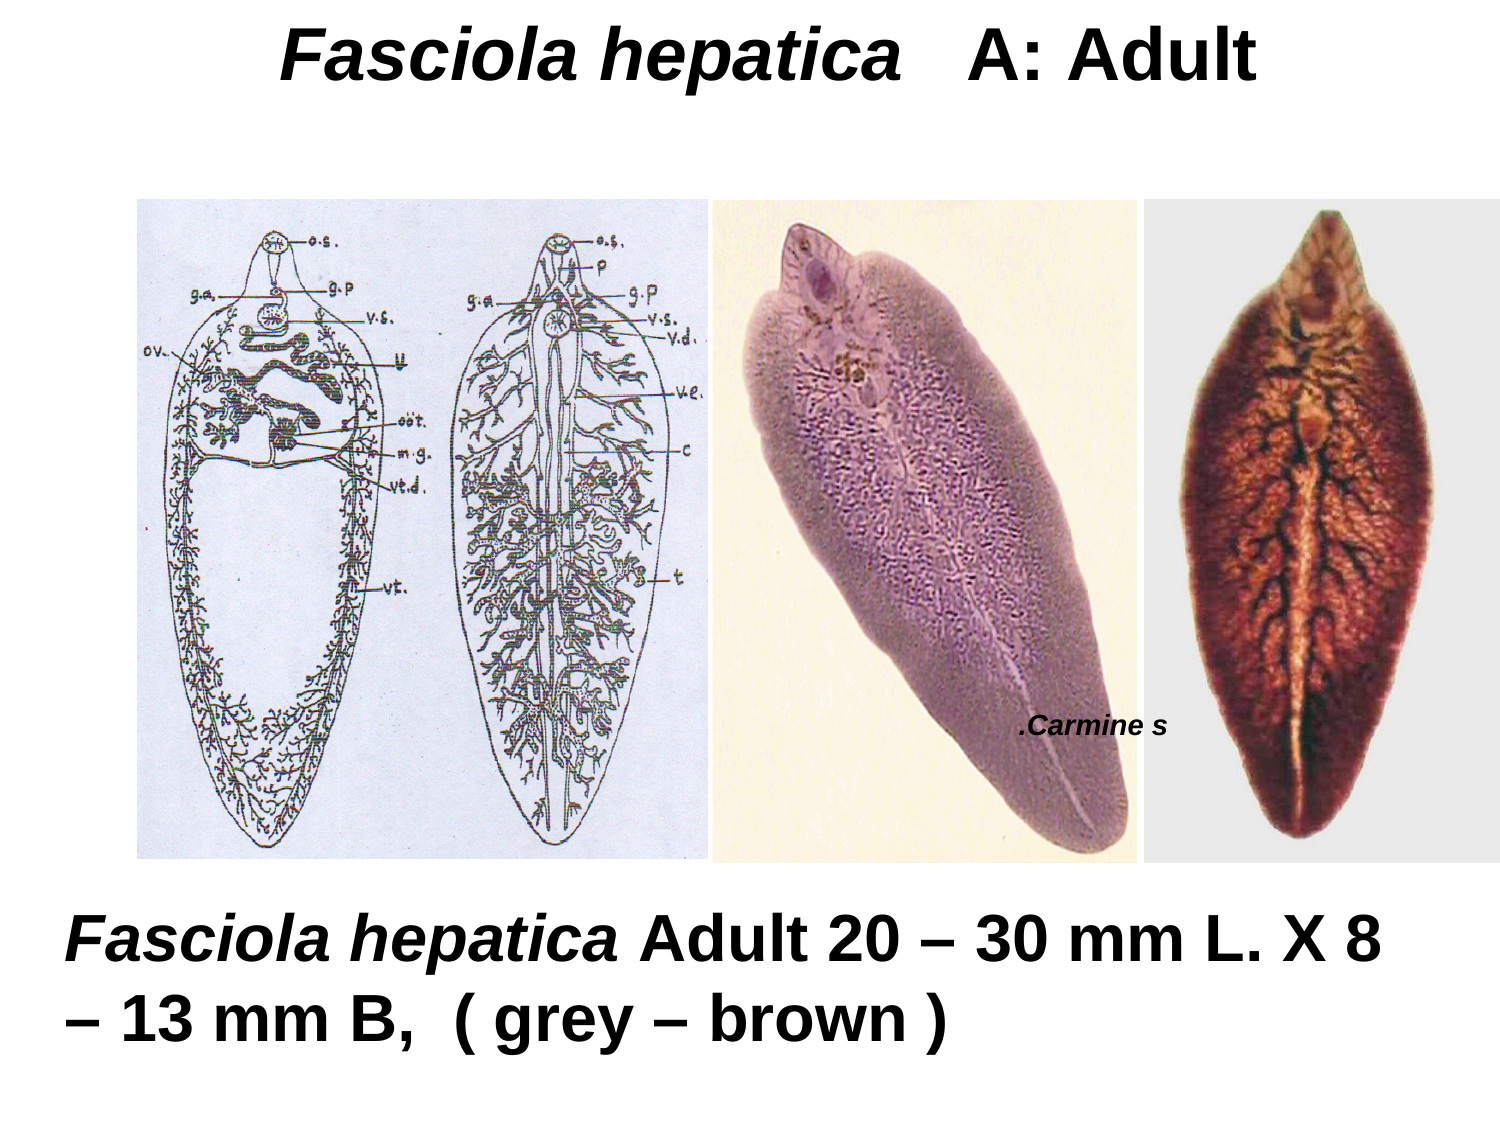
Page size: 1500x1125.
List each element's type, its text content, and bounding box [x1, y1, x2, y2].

picture [137, 199, 708, 859]
text_box Fasciola hepatica Adult 20 – 30 mm L. X 8 – 13 mm B, ( grey – brown ) [50, 887, 1425, 1063]
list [712, 199, 1138, 863]
picture [1144, 199, 1500, 863]
text_box Fasciola hepatica A: Adult [525, 24, 1013, 75]
